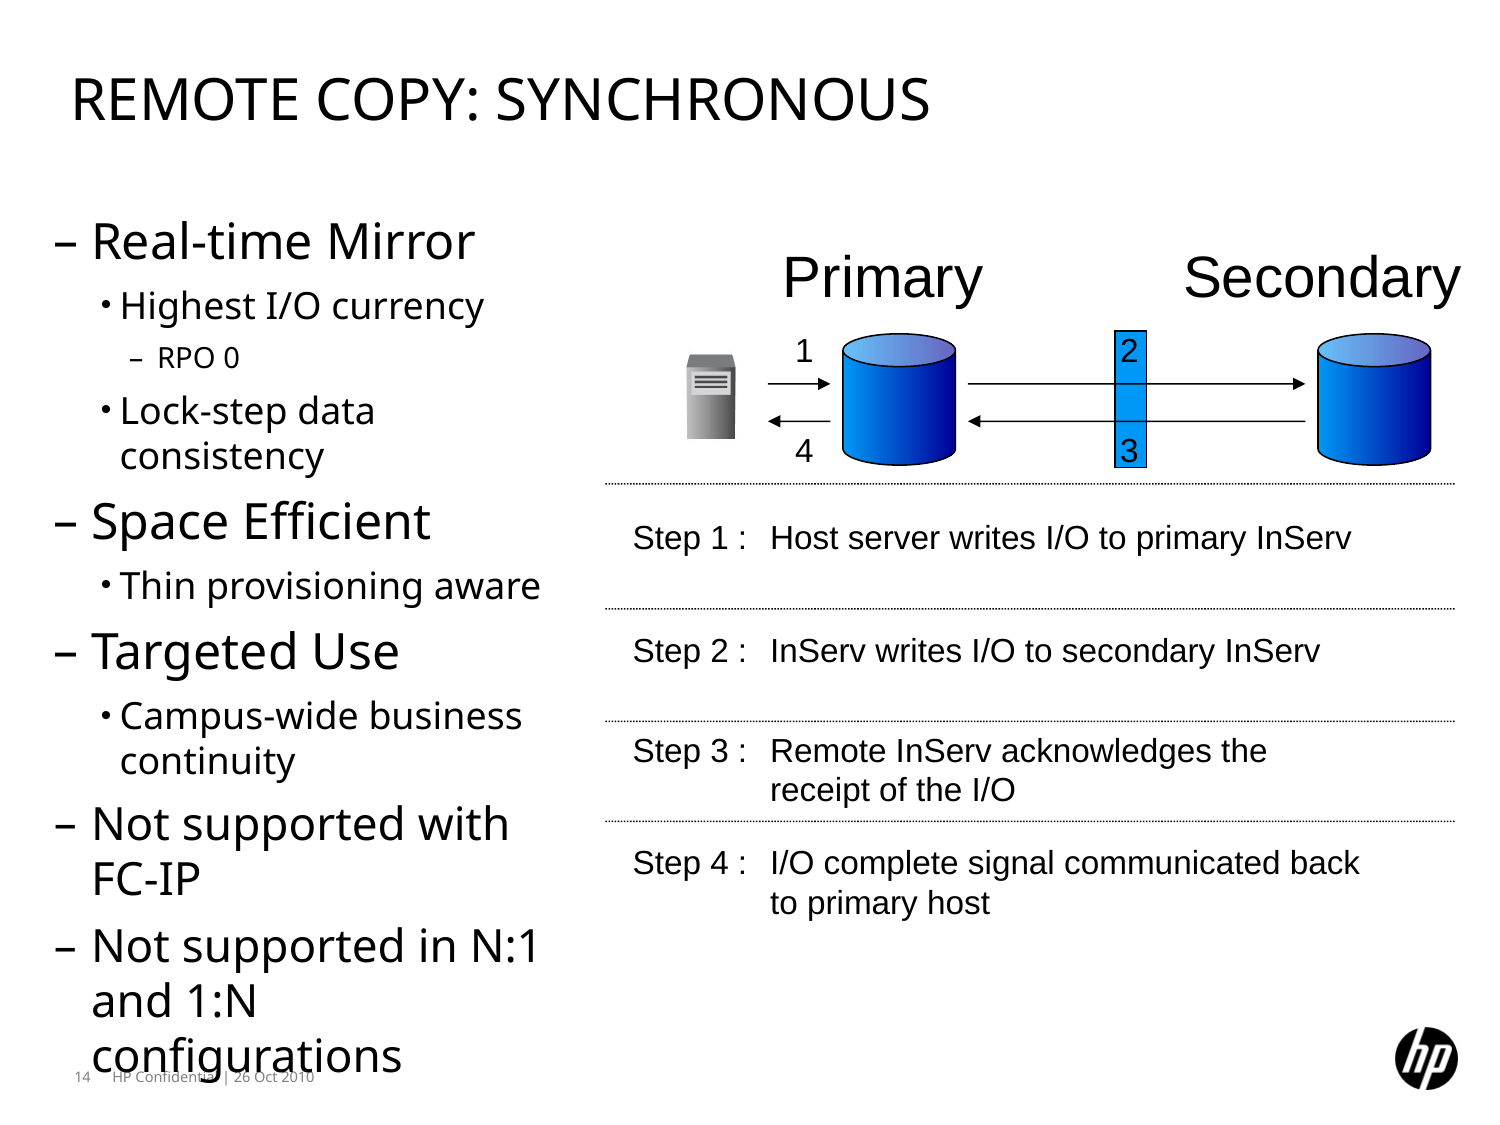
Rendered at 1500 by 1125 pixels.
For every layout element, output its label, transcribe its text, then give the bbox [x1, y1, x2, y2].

title Remote Copy: Synchronous [55, 54, 1451, 199]
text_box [617, 321, 1369, 419]
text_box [1374, 333, 1430, 366]
list Real-time Mirror Highest I/O currency RPO 0 Lock-step data consistency Space Efficient Thin provisioning aware Targeted Use Campus-wide business continuity Not supported with FC-IP Not supported in N:1 and 1:N configurations [39, 202, 577, 1002]
text_box Primary [768, 232, 999, 317]
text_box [617, 421, 1381, 930]
text_box Secondary [1168, 231, 1478, 316]
picture [1393, 1025, 1460, 1092]
text_box [1374, 333, 1431, 465]
